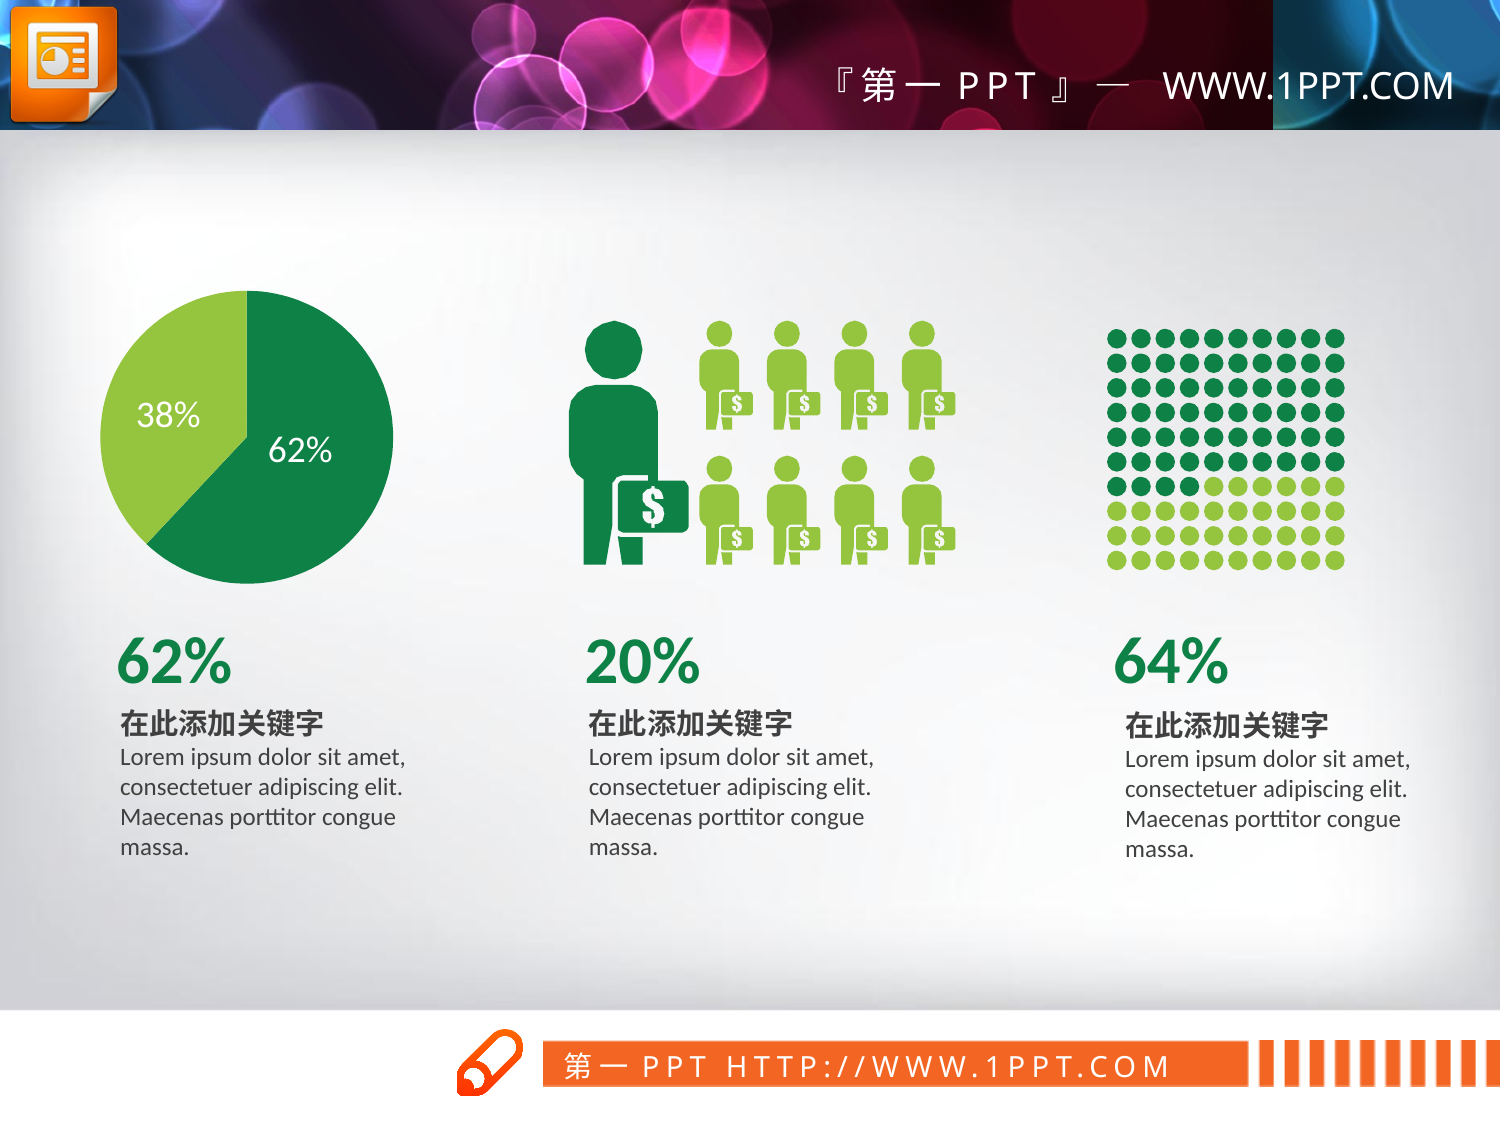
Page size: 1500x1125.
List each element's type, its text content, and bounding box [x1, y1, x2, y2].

text_box [1228, 526, 1248, 546]
text_box 在此添加关键字 Lorem ipsum dolor sit amet, consectetuer adipiscing elit. Maecenas porttitor congue massa. [1105, 697, 1497, 872]
text_box [1179, 550, 1200, 571]
text_box 在此添加关键字 Lorem ipsum dolor sit amet, consectetuer adipiscing elit. Maecenas porttitor congue massa. [568, 695, 961, 870]
text_box [1252, 353, 1272, 374]
text_box [1179, 427, 1200, 447]
text_box [901, 484, 956, 565]
text_box [834, 484, 888, 565]
text_box [1276, 476, 1297, 497]
text_box [1131, 526, 1151, 546]
text_box [1300, 427, 1321, 447]
text_box [909, 320, 935, 347]
text_box [1107, 329, 1127, 349]
text_box [1252, 378, 1272, 398]
picture [0, 0, 1500, 1012]
text_box [1203, 476, 1224, 497]
text_box [1203, 452, 1224, 472]
text_box [1107, 353, 1127, 374]
text_box [1179, 476, 1200, 497]
text_box [1131, 476, 1151, 497]
text_box [1276, 452, 1297, 472]
text_box [1276, 378, 1297, 398]
text_box 64% [1098, 609, 1245, 705]
text_box [1107, 452, 1127, 472]
text_box [1228, 402, 1248, 423]
text_box [1325, 427, 1345, 447]
text_box [1252, 550, 1272, 571]
text_box [1155, 402, 1176, 423]
text_box [1300, 526, 1321, 546]
text_box [1252, 427, 1272, 447]
text_box [1228, 328, 1248, 349]
text_box [1203, 550, 1224, 571]
text_box [1179, 378, 1200, 398]
text_box [1131, 501, 1151, 521]
text_box [1228, 378, 1248, 398]
text_box [699, 349, 753, 430]
text_box [1325, 328, 1345, 349]
text_box [1276, 550, 1297, 571]
text_box [1179, 402, 1200, 423]
text_box [1107, 427, 1127, 447]
text_box [1107, 501, 1127, 521]
text_box [1252, 402, 1272, 423]
text_box [568, 384, 689, 565]
text_box [1276, 526, 1297, 546]
text_box [1203, 427, 1224, 447]
text_box [1276, 402, 1297, 423]
text_box [1300, 328, 1321, 349]
text_box [1228, 550, 1248, 571]
text_box [1131, 328, 1151, 349]
text_box [1228, 501, 1248, 521]
text_box [1155, 353, 1176, 374]
text_box 62% [101, 609, 248, 695]
text_box [1300, 550, 1321, 571]
text_box [1203, 402, 1224, 423]
text_box [1228, 427, 1248, 447]
text_box 在此添加关键字 Lorem ipsum dolor sit amet, consectetuer adipiscing elit. Maecenas porttitor congue massa. [100, 695, 492, 870]
text_box [1131, 427, 1151, 447]
text_box [1252, 526, 1272, 546]
text_box [774, 320, 800, 347]
text_box [766, 484, 821, 565]
text_box [706, 320, 733, 347]
text_box [1155, 550, 1176, 571]
text_box [1107, 402, 1127, 423]
text_box [1325, 550, 1345, 571]
text_box [1155, 526, 1176, 546]
text_box [1325, 526, 1345, 546]
text_box [1203, 378, 1224, 398]
text_box [1325, 378, 1345, 398]
text_box [1131, 452, 1151, 472]
text_box [1131, 378, 1151, 398]
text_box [100, 290, 394, 584]
text_box [1276, 328, 1297, 349]
text_box [766, 349, 821, 430]
text_box [1276, 427, 1297, 447]
text_box [1300, 501, 1321, 521]
text_box [1131, 550, 1151, 571]
text_box [1325, 501, 1345, 521]
text_box [1252, 501, 1272, 521]
text_box [1107, 378, 1127, 398]
text_box [1131, 353, 1151, 374]
text_box [1107, 476, 1127, 497]
text_box [1179, 526, 1200, 546]
text_box [1300, 452, 1321, 472]
text_box [1252, 476, 1272, 497]
text_box [584, 320, 643, 380]
text_box [1155, 378, 1176, 398]
text_box [1276, 353, 1297, 374]
text_box [774, 455, 800, 482]
text_box [1203, 501, 1224, 521]
text_box [1155, 427, 1176, 447]
text_box [1228, 476, 1248, 497]
text_box [1325, 353, 1345, 374]
text_box [1325, 476, 1345, 497]
text_box [1107, 550, 1127, 571]
text_box [699, 484, 753, 565]
text_box [1155, 501, 1176, 521]
text_box [1300, 476, 1321, 497]
text_box [1252, 328, 1272, 349]
text_box [1131, 402, 1151, 423]
text_box [1252, 452, 1272, 472]
text_box [1155, 452, 1176, 472]
text_box [1179, 452, 1200, 472]
text_box [1228, 452, 1248, 472]
text_box [1325, 402, 1345, 423]
text_box [1107, 526, 1127, 546]
text_box [1325, 452, 1345, 472]
text_box [1179, 328, 1200, 349]
text_box [1155, 328, 1176, 349]
picture [543, 1040, 1500, 1087]
text_box [1203, 328, 1224, 349]
text_box 20% [569, 609, 716, 695]
text_box [1300, 402, 1321, 423]
text_box [1179, 353, 1200, 374]
text_box [1155, 476, 1176, 497]
text_box [1179, 501, 1200, 521]
text_box [1228, 353, 1248, 374]
text_box [1300, 353, 1321, 374]
text_box [901, 349, 956, 430]
text_box [834, 349, 888, 430]
text_box [1203, 526, 1224, 546]
text_box [1276, 501, 1297, 521]
text_box [1300, 378, 1321, 398]
text_box [1203, 353, 1224, 374]
text_box [909, 455, 935, 482]
text_box [841, 455, 868, 482]
text_box [706, 455, 733, 482]
text_box [841, 320, 868, 347]
